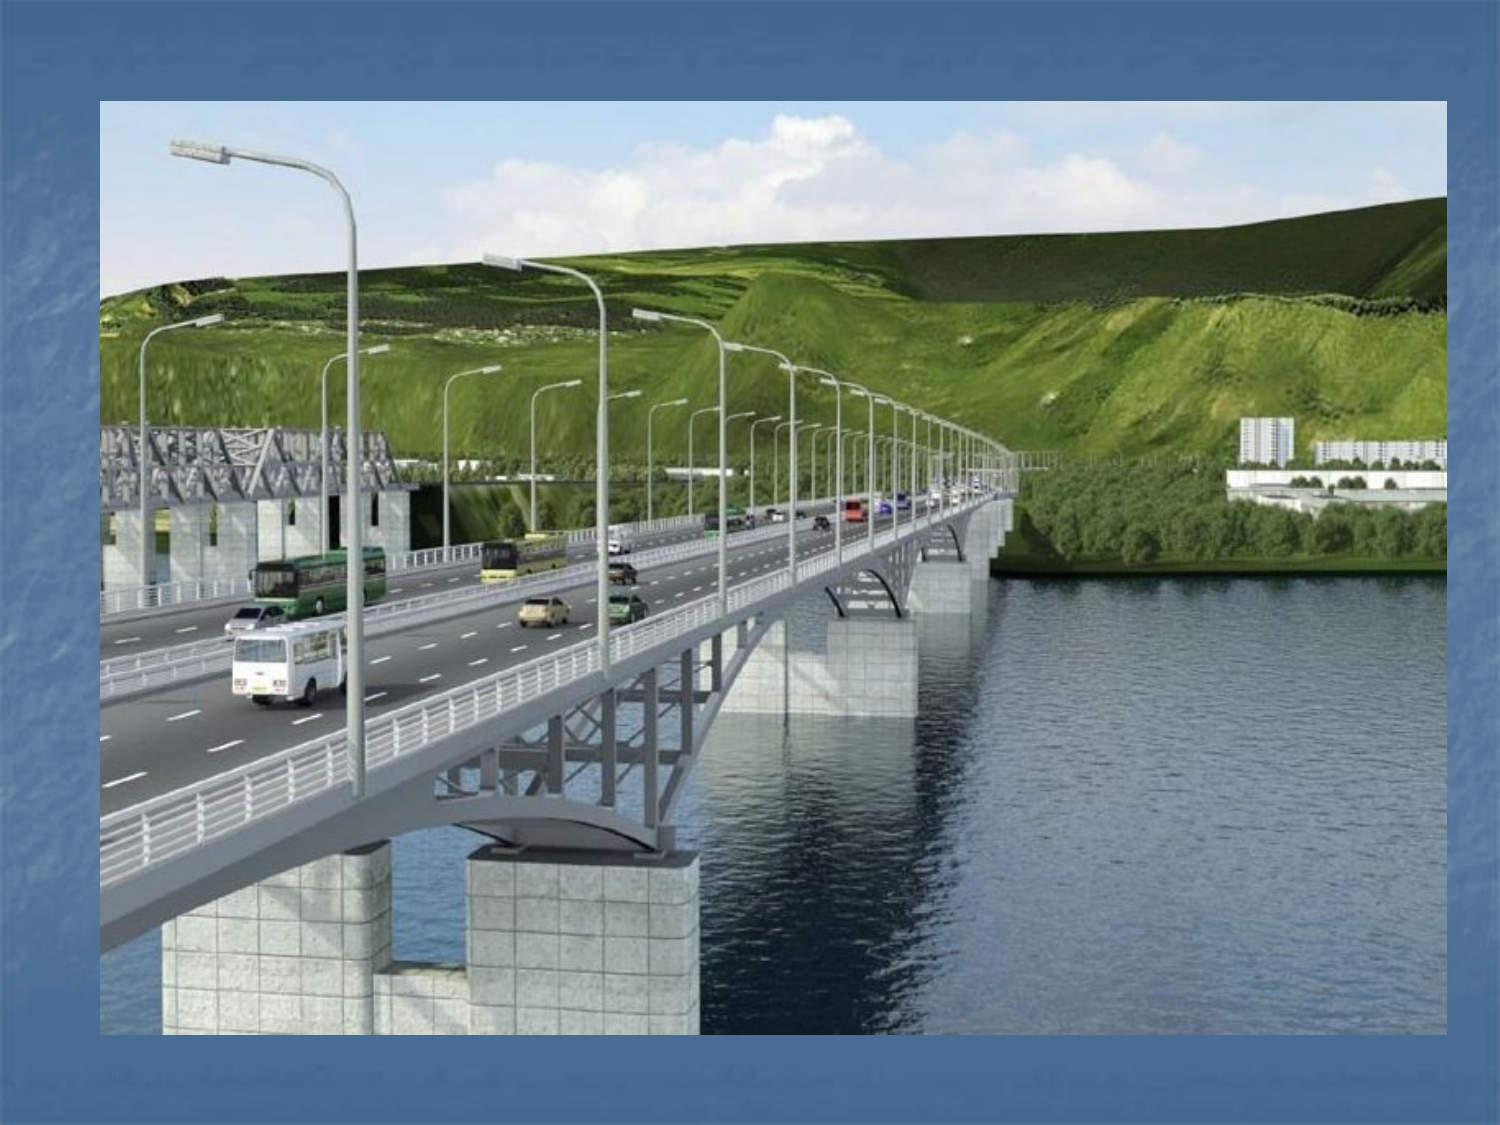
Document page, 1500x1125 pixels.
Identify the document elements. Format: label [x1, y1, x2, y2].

picture [100, 101, 1448, 1036]
